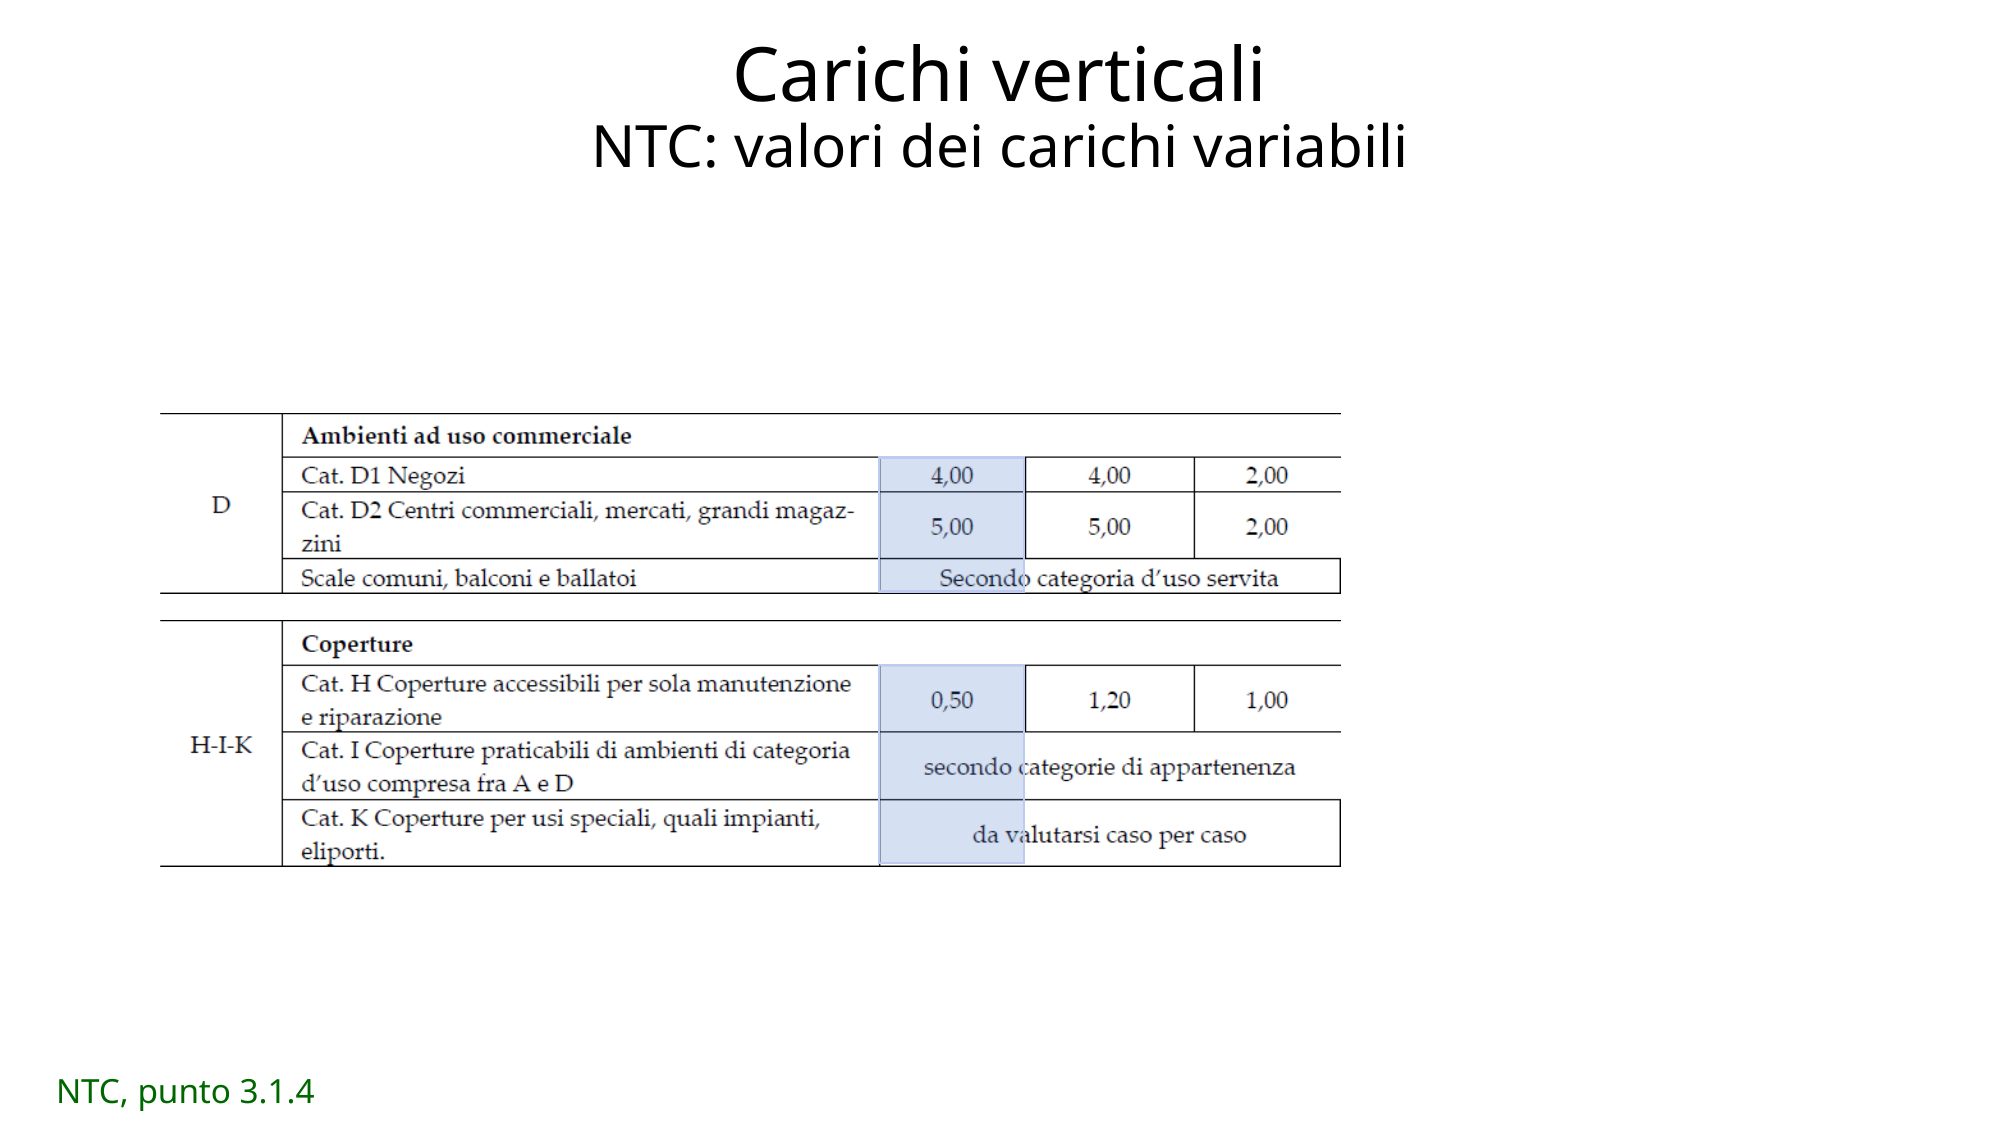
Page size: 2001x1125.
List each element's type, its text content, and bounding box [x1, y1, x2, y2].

title Carichi verticali NTC: valori dei carichi variabili [137, 0, 1863, 218]
picture [159, 619, 1341, 867]
picture [159, 413, 1341, 594]
text_box NTC, punto 3.1.4 [41, 1062, 1459, 1118]
